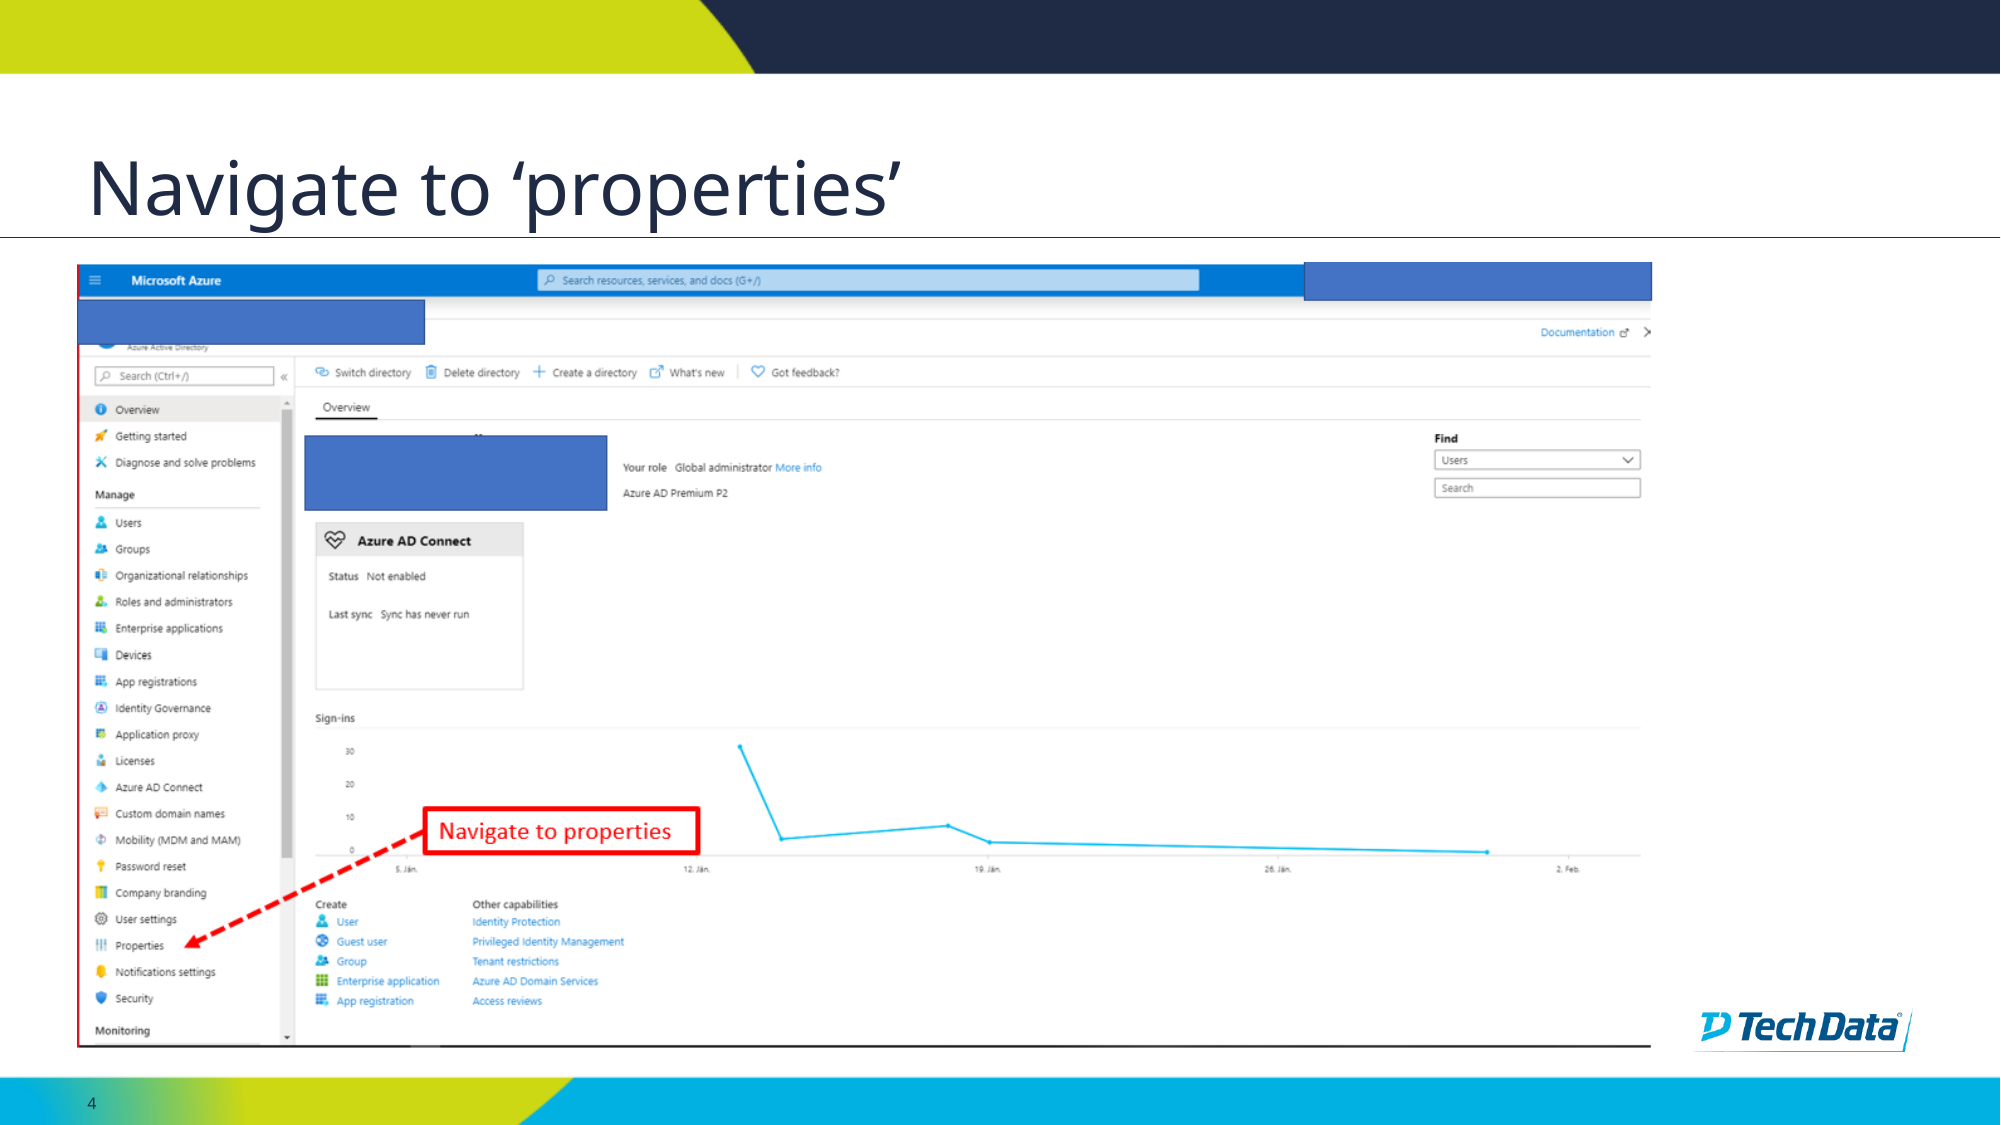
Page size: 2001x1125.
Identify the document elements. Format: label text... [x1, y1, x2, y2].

picture [0, 238, 2000, 1125]
title Navigate to ‘properties’ [87, 107, 1913, 238]
picture [0, 0, 2000, 237]
